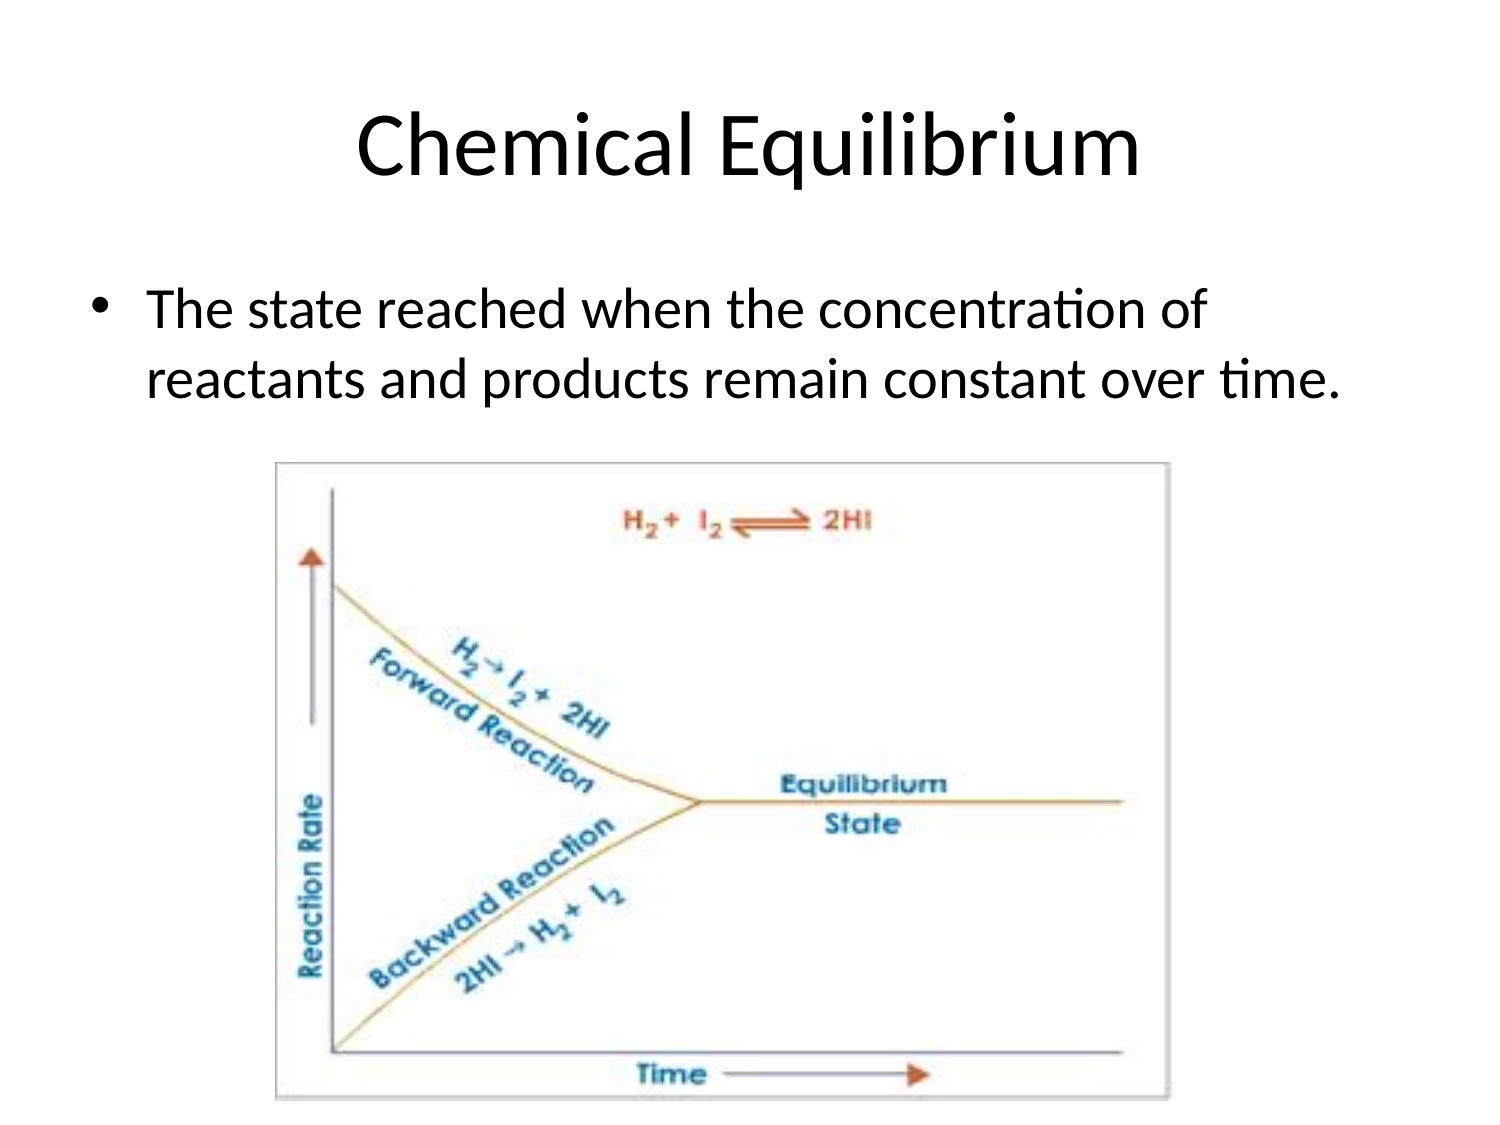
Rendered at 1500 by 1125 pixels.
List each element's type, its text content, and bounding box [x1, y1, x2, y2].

list The state reached when the concentration of reactants and products remain constant over time. [75, 262, 1425, 1005]
picture [274, 462, 1176, 1101]
title Chemical Equilibrium [75, 45, 1425, 233]
